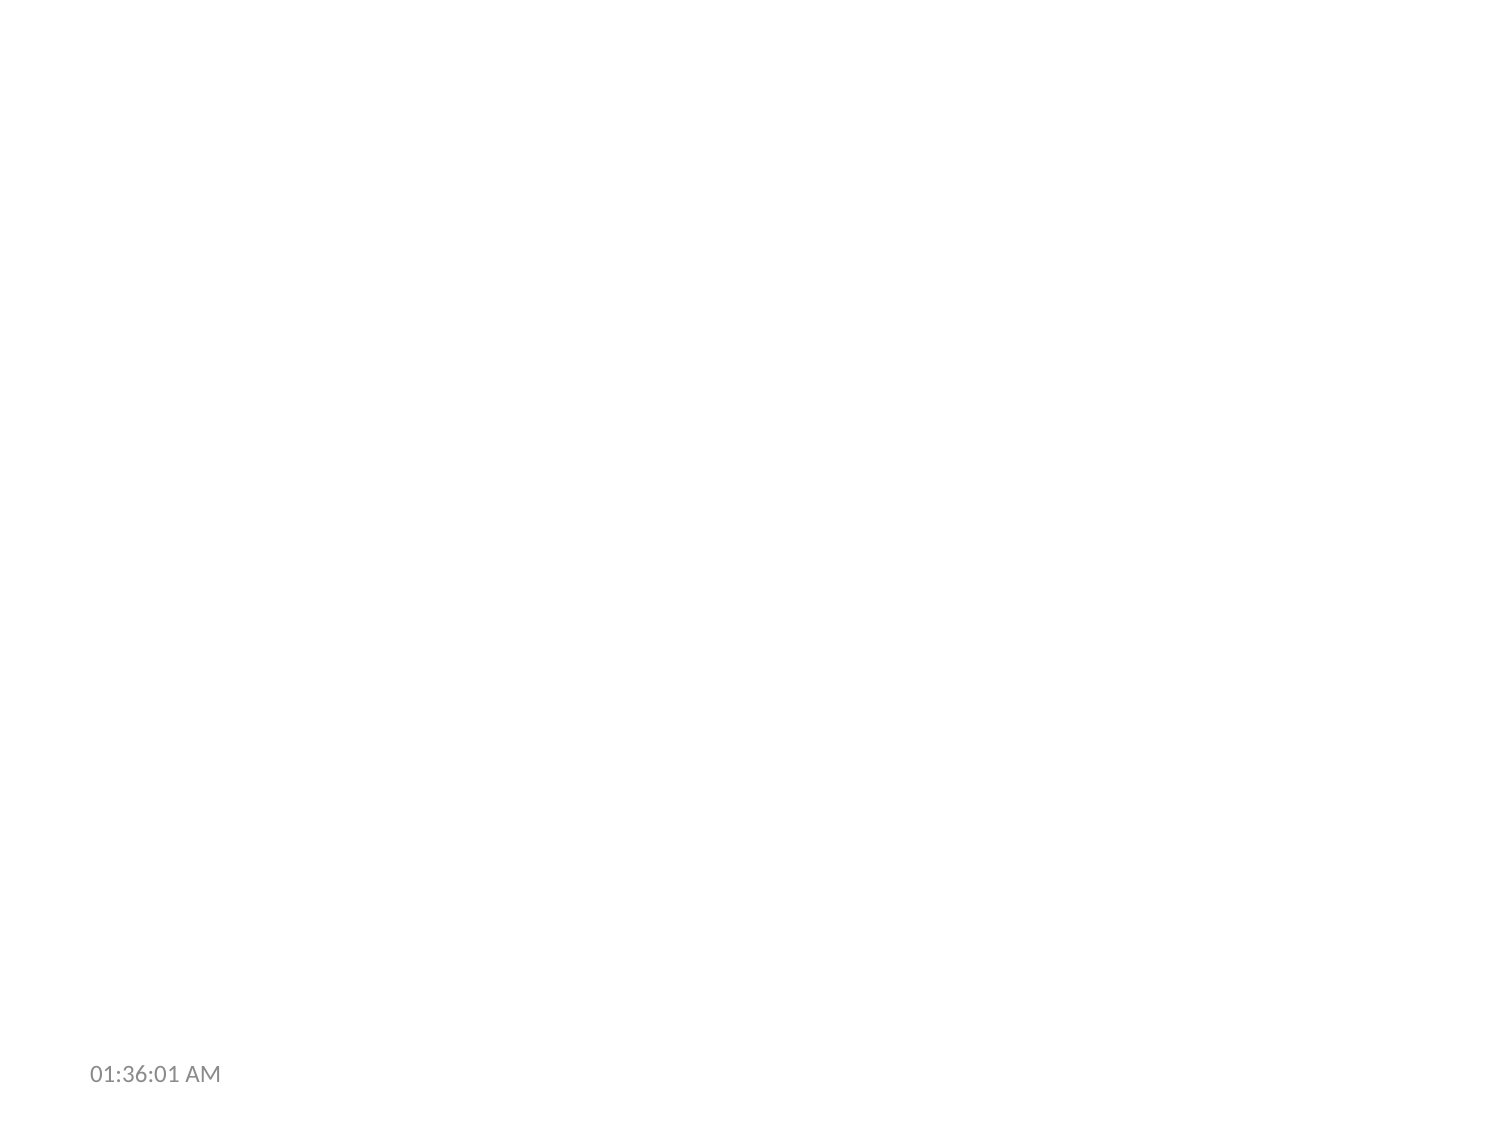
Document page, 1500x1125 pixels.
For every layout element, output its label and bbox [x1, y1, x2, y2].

slide_number [75, 1042, 425, 1103]
